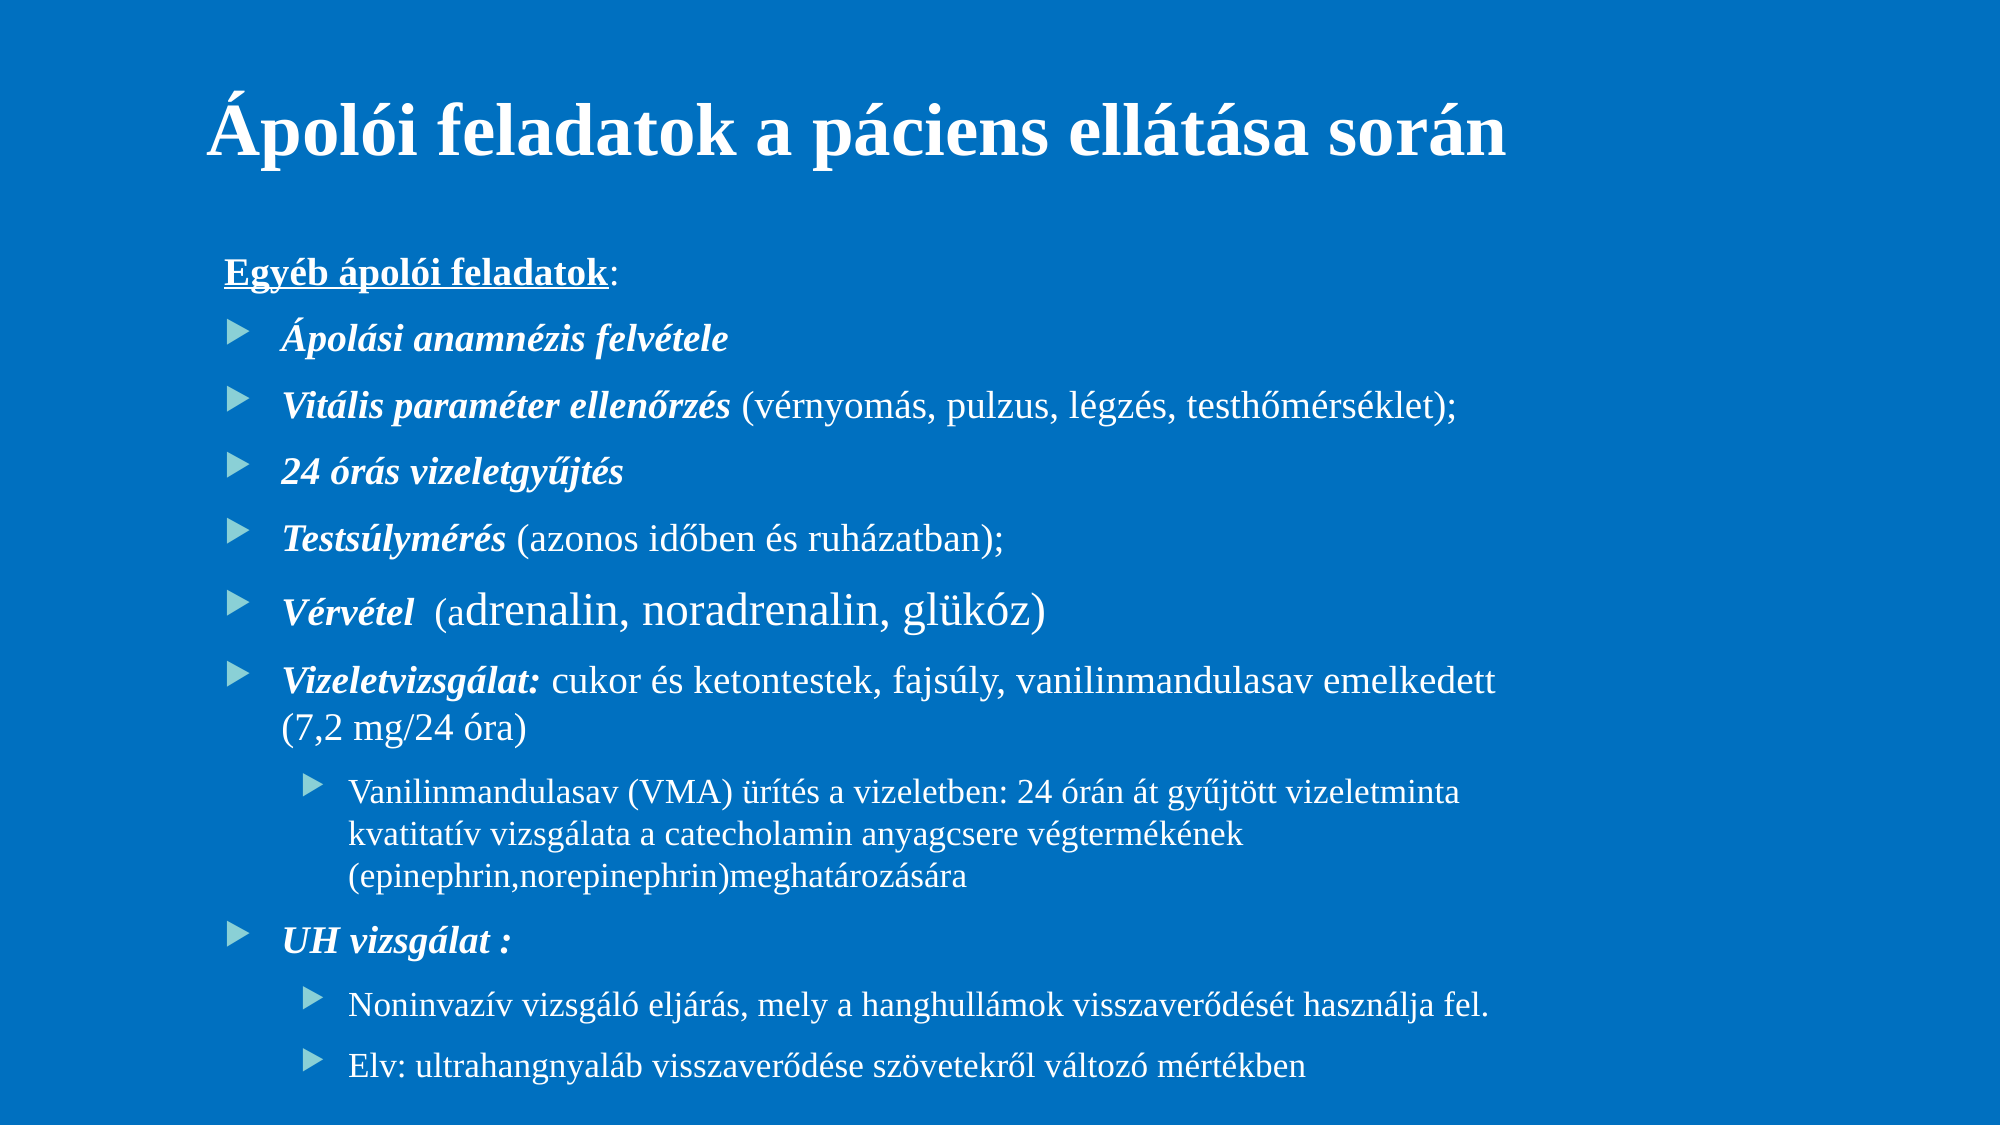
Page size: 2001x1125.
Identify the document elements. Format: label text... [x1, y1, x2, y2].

title Ápolói feladatok a páciens ellátása során [191, 73, 1542, 199]
list Egyéb ápolói feladatok: Ápolási anamnézis felvétele Vitális paraméter ellenőrzés (vérnyomás, pulzus, légzés, testhőmérséklet); 24 órás vizeletgyűjtés Testsúlymérés (azonos időben és ruházatban); Vérvétel (adrenalin, noradrenalin, glükóz) Vizeletvizsgálat: cukor és ketontestek, fajsúly, vanilinmandulasav emelkedett (7,2 mg/24 óra) Vanilinmandulasav (VMA) ürítés a vizeletben: 24 órán át gyűjtött vizeletminta kvatitatív vizsgálata a catecholamin anyagcsere végtermékének (epinephrin,norepinephrin)meghatározására UH vizsgálat : Noninvazív vizsgáló eljárás, mely a hanghullámok visszaverődését használja fel. Elv: ultrahangnyaláb visszaverődése szövetekről változó mértékben [209, 238, 1560, 1101]
